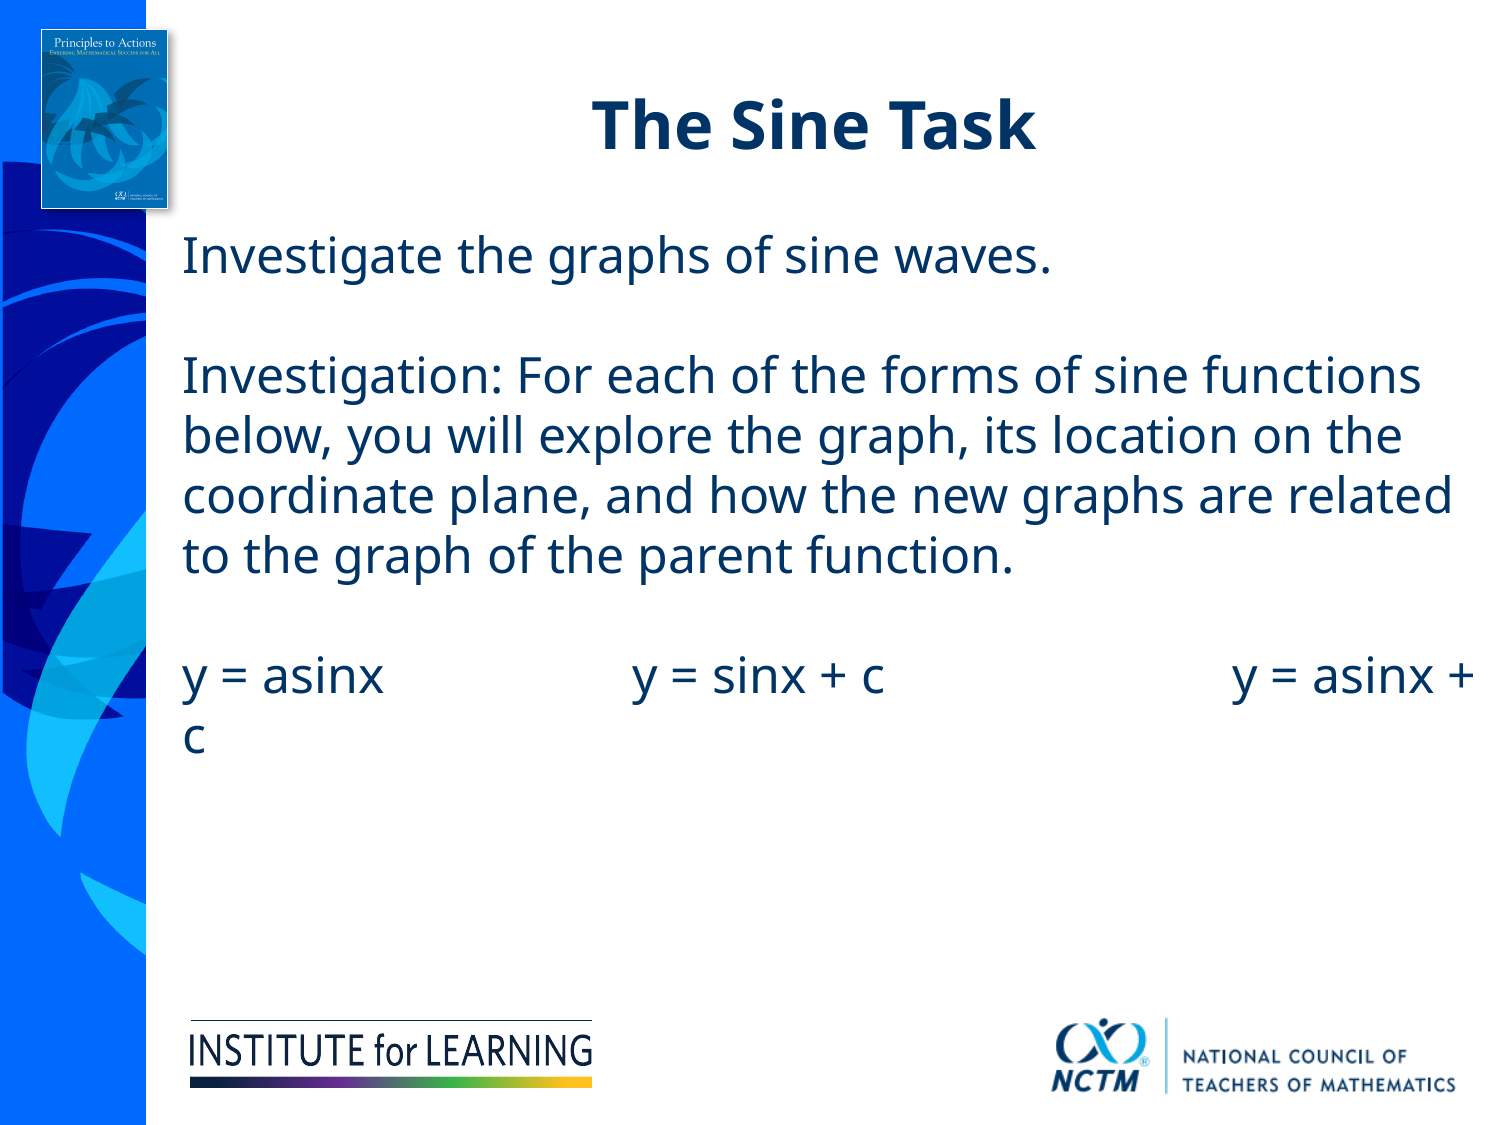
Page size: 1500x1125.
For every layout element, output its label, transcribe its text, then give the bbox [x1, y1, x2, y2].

text_box The Sine Task [173, 28, 1500, 216]
picture [190, 1020, 592, 1088]
picture [0, 0, 168, 1125]
picture [1034, 997, 1474, 1112]
text_box Investigate the graphs of sine waves. Investigation: For each of the forms of sine functions below, you will explore the graph, its location on the coordinate plane, and how the new graphs are related to the graph of the parent function. y = asinx y = sinx + c y = asinx + c [167, 216, 1500, 601]
